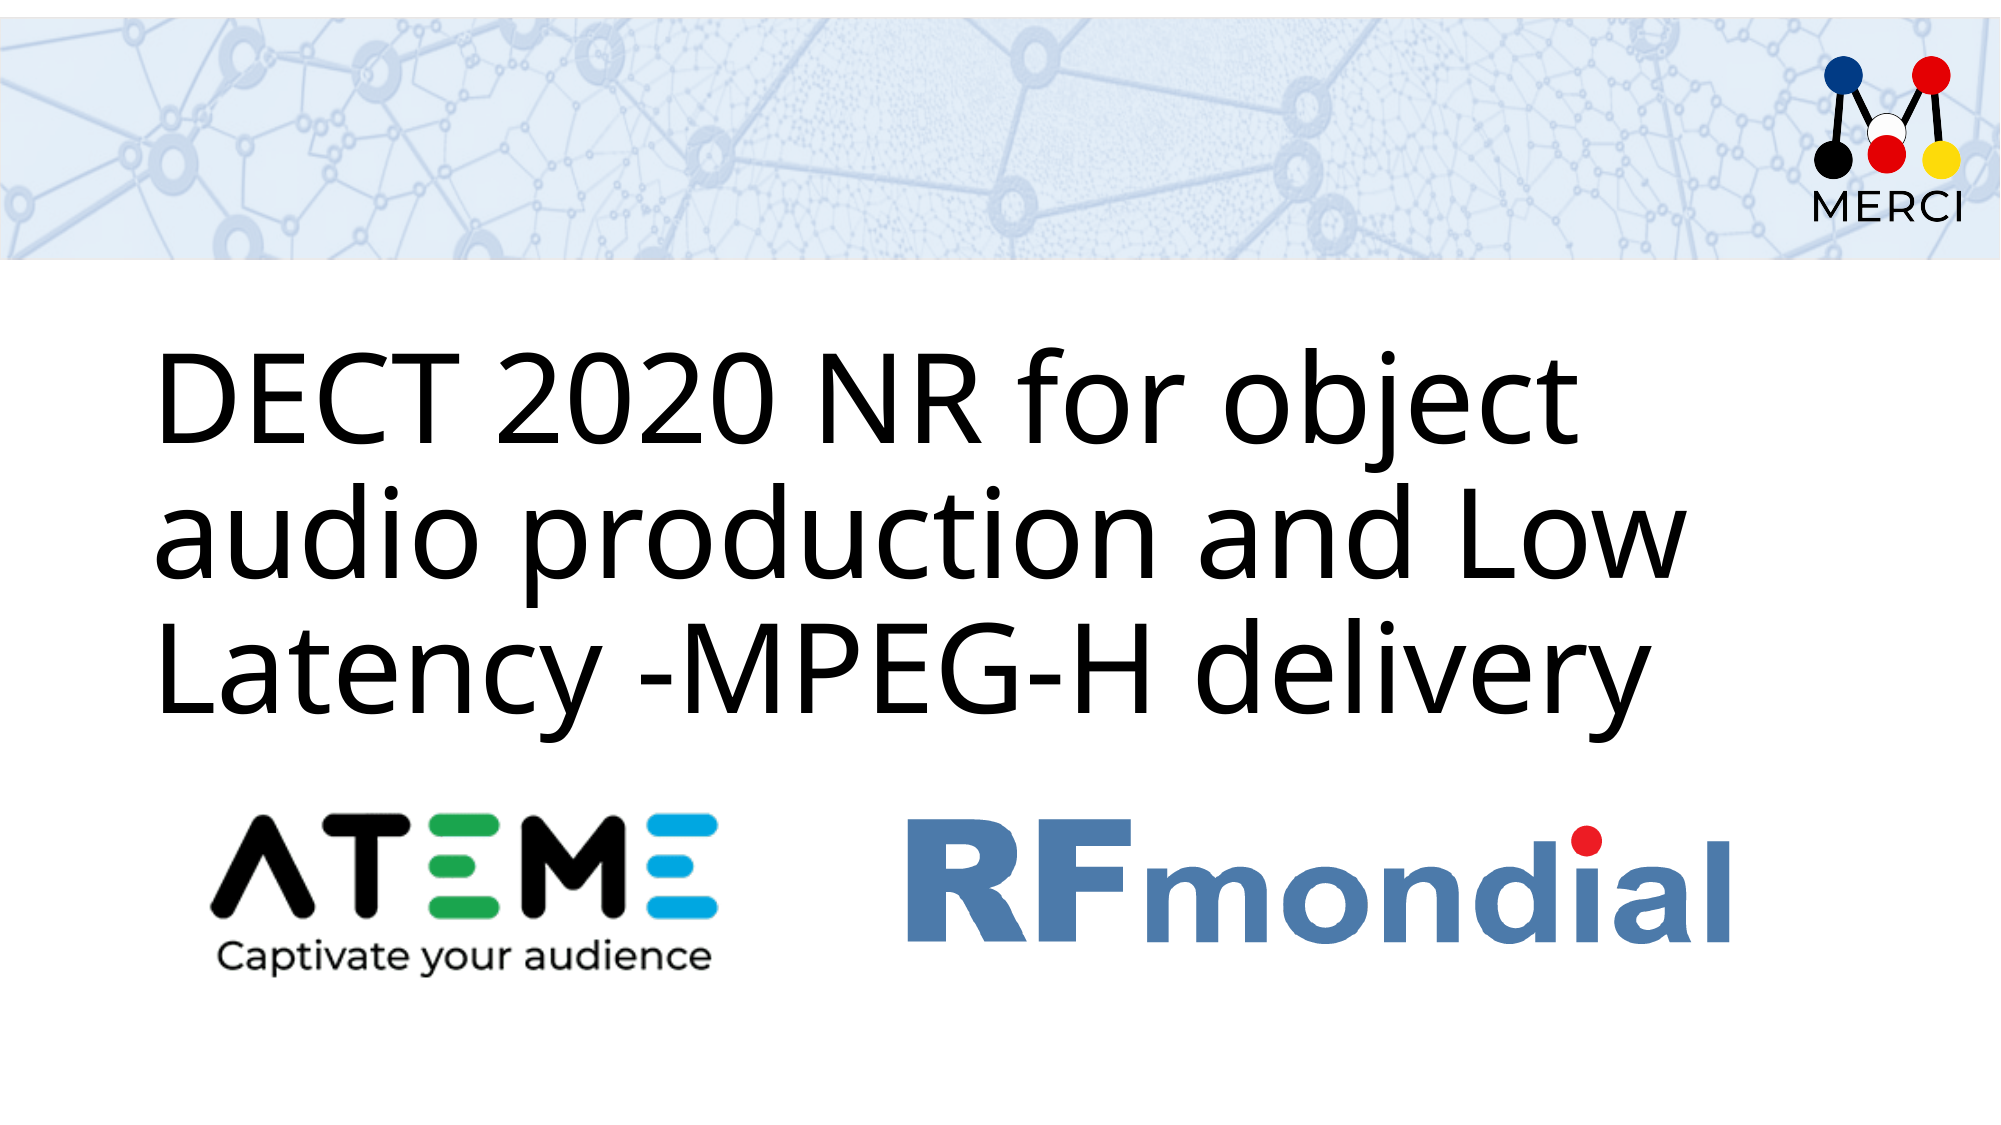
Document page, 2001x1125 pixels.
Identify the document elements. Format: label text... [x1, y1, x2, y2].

picture [203, 806, 726, 987]
picture [1814, 56, 1961, 222]
title DECT 2020 NR for object audio production and Low Latency -MPEG-H delivery [136, 280, 1862, 749]
picture [907, 819, 1734, 946]
